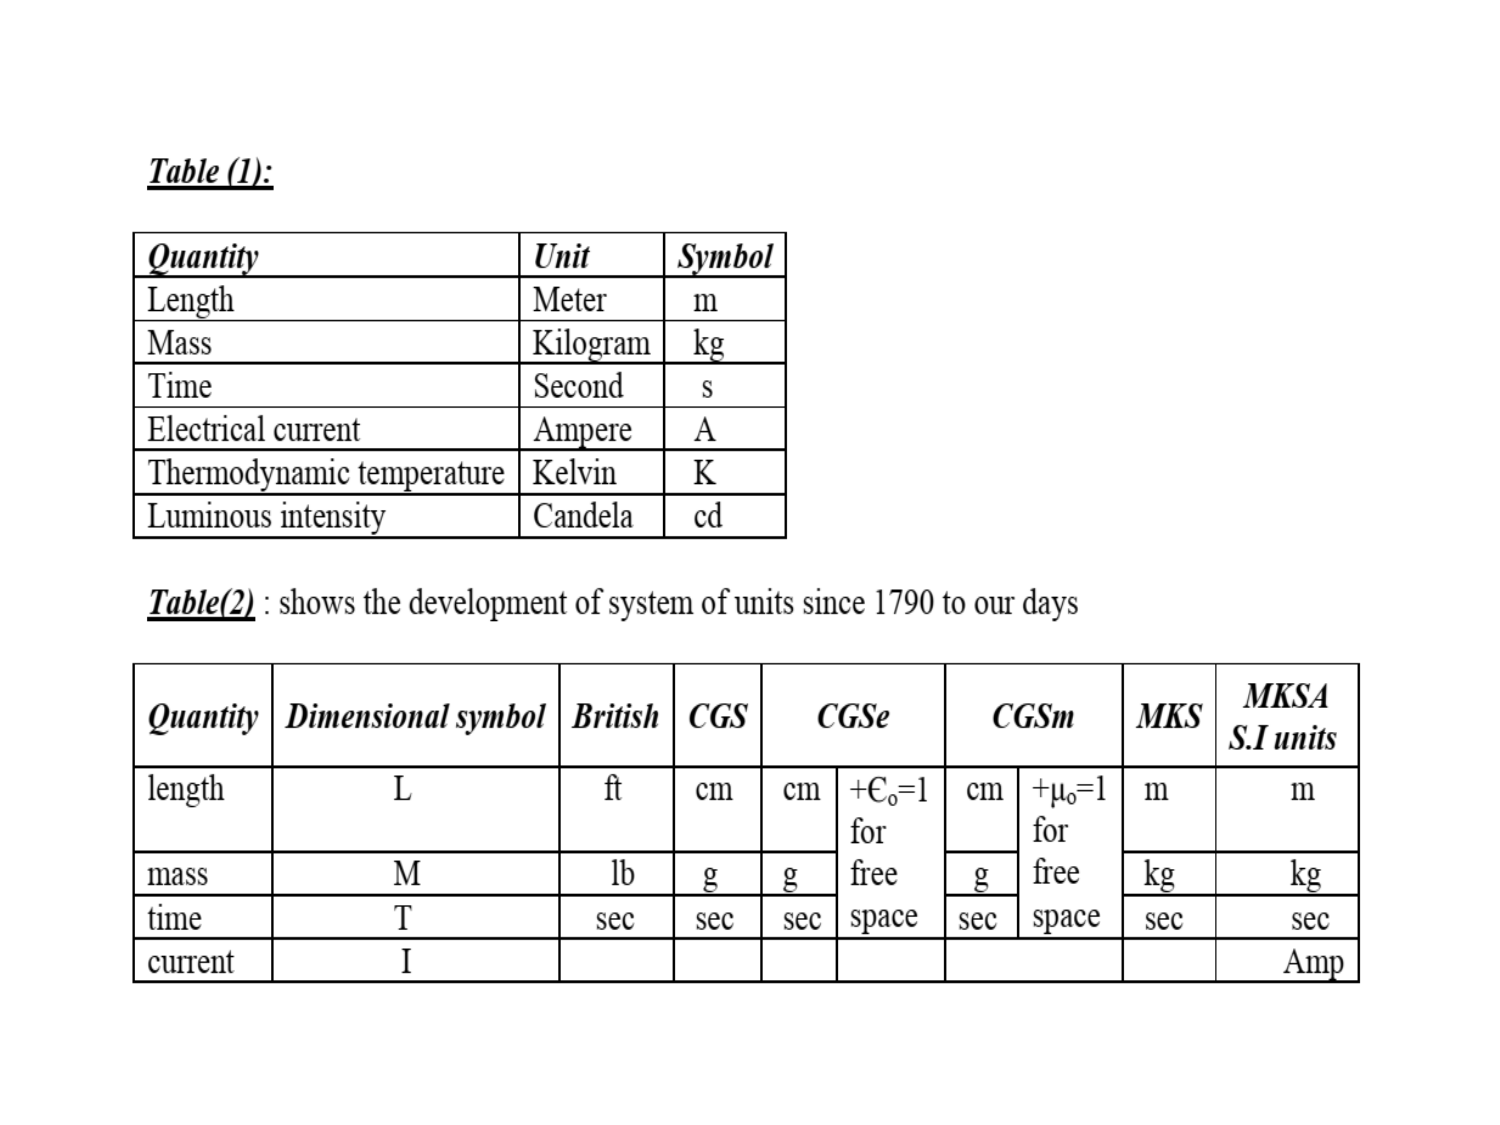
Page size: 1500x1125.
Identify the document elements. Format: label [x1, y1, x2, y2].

list [90, 124, 1410, 1006]
